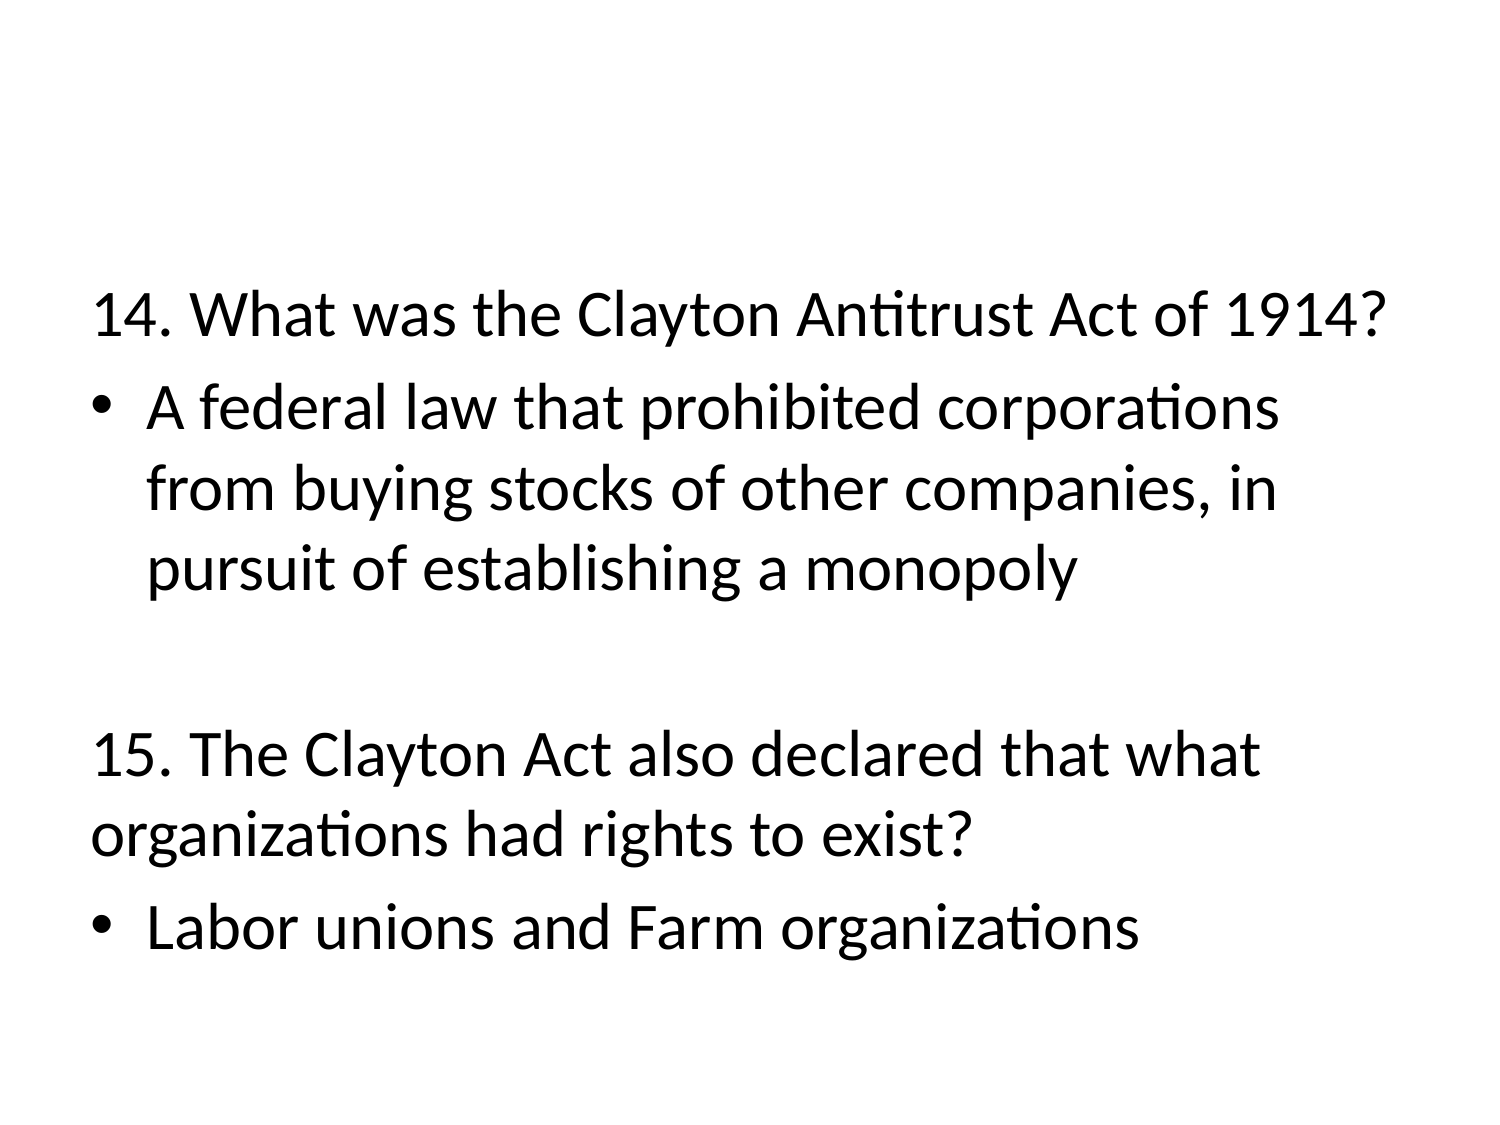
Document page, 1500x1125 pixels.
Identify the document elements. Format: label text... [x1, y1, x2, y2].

list 14. What was the Clayton Antitrust Act of 1914? A federal law that prohibited corporations from buying stocks of other companies, in pursuit of establishing a monopoly 15. The Clayton Act also declared that what organizations had rights to exist? Labor unions and Farm organizations [75, 262, 1425, 1005]
